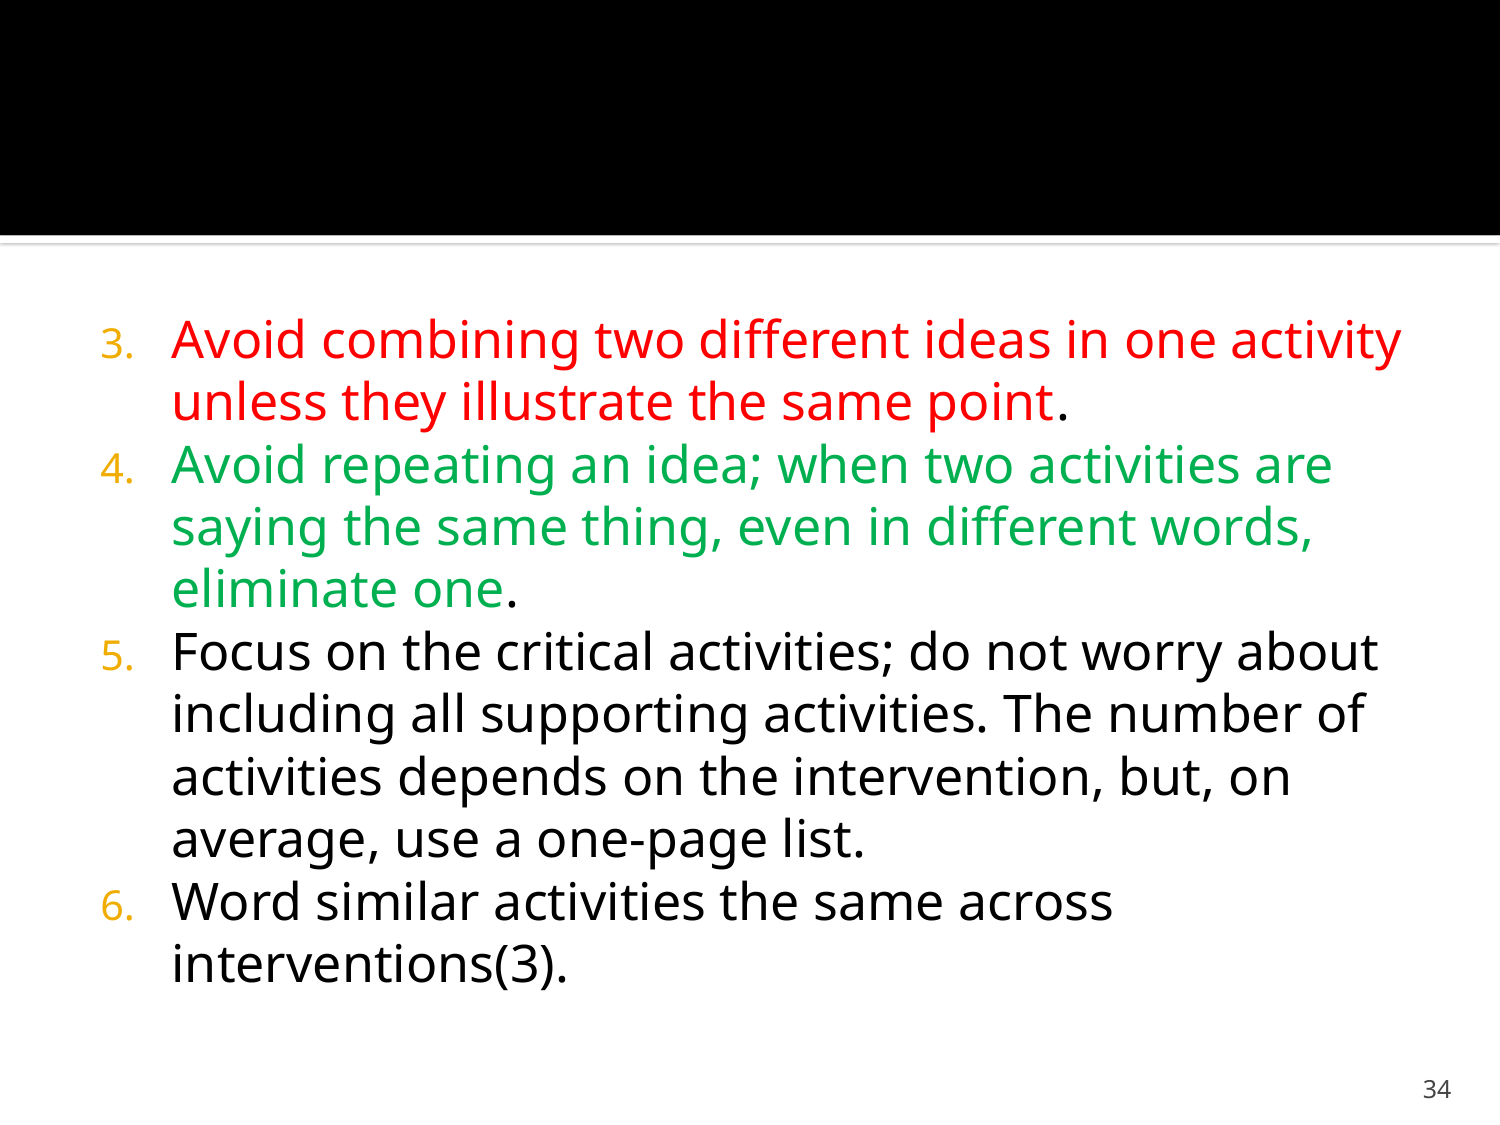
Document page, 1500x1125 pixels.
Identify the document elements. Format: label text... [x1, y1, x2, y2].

list Avoid combining two different ideas in one activity unless they illustrate the same point. Avoid repeating an idea; when two activities are saying the same thing, even in different words, eliminate one. Focus on the critical activities; do not worry about including all supporting activities. The number of activities depends on the intervention, but, on average, use a one-page list. Word similar activities the same across interventions(3). [75, 291, 1425, 1050]
slide_number 34 [1345, 1062, 1467, 1108]
